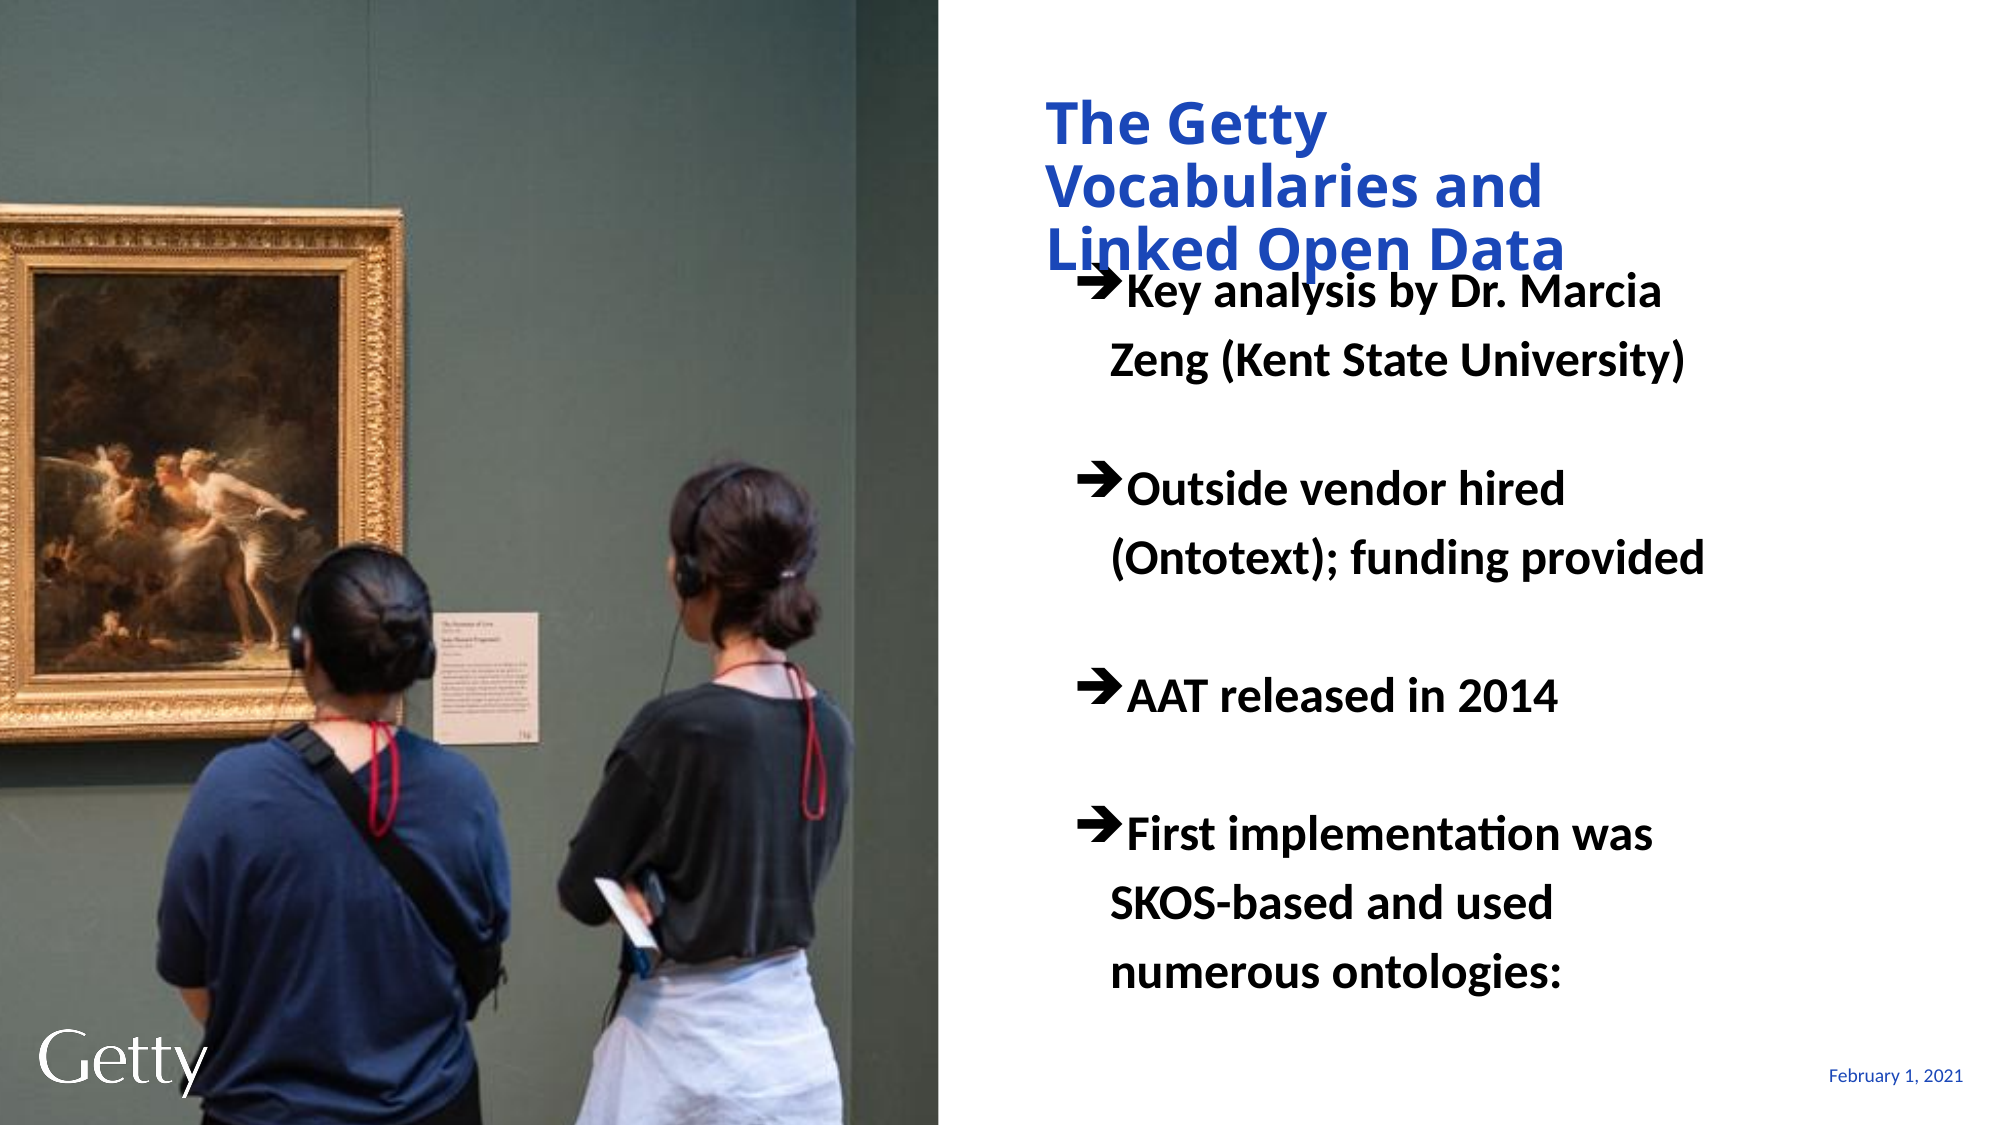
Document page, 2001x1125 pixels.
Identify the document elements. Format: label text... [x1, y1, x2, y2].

text_box February 1, 2021 [1483, 1045, 1984, 1105]
text_box Key analysis by Dr. Marcia Zeng (Kent State University) Outside vendor hired (Ontotext); funding provided AAT released in 2014 First implementation was SKOS-based and used numerous ontologies: [1025, 241, 1768, 1064]
text_box The Getty Vocabularies and Linked Open Data [1025, 74, 1722, 200]
picture [0, 0, 939, 1125]
